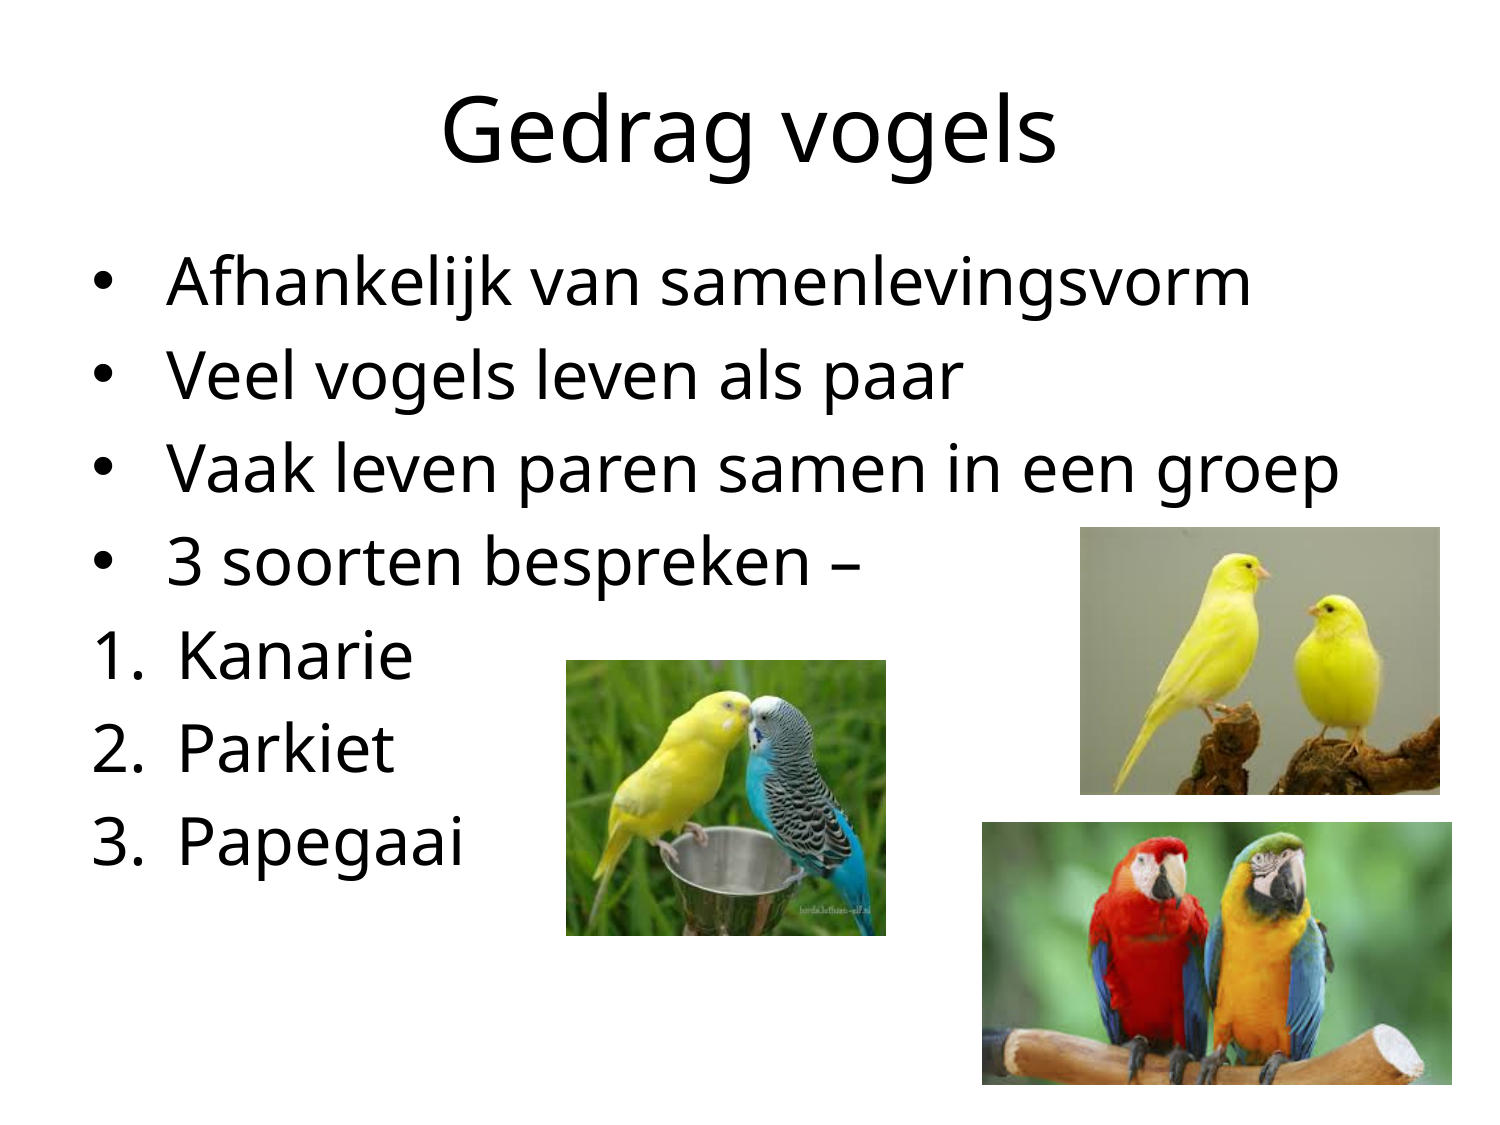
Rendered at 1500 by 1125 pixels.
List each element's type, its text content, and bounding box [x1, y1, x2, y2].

title Gedrag vogels [112, 42, 1388, 209]
picture [982, 822, 1452, 1086]
subtitle Afhankelijk van samenlevingsvorm Veel vogels leven als paar Vaak leven paren samen in een groep 3 soorten bespreken – Kanarie Parkiet Papegaai [76, 231, 1424, 1047]
picture [566, 660, 887, 936]
picture [1080, 526, 1440, 796]
